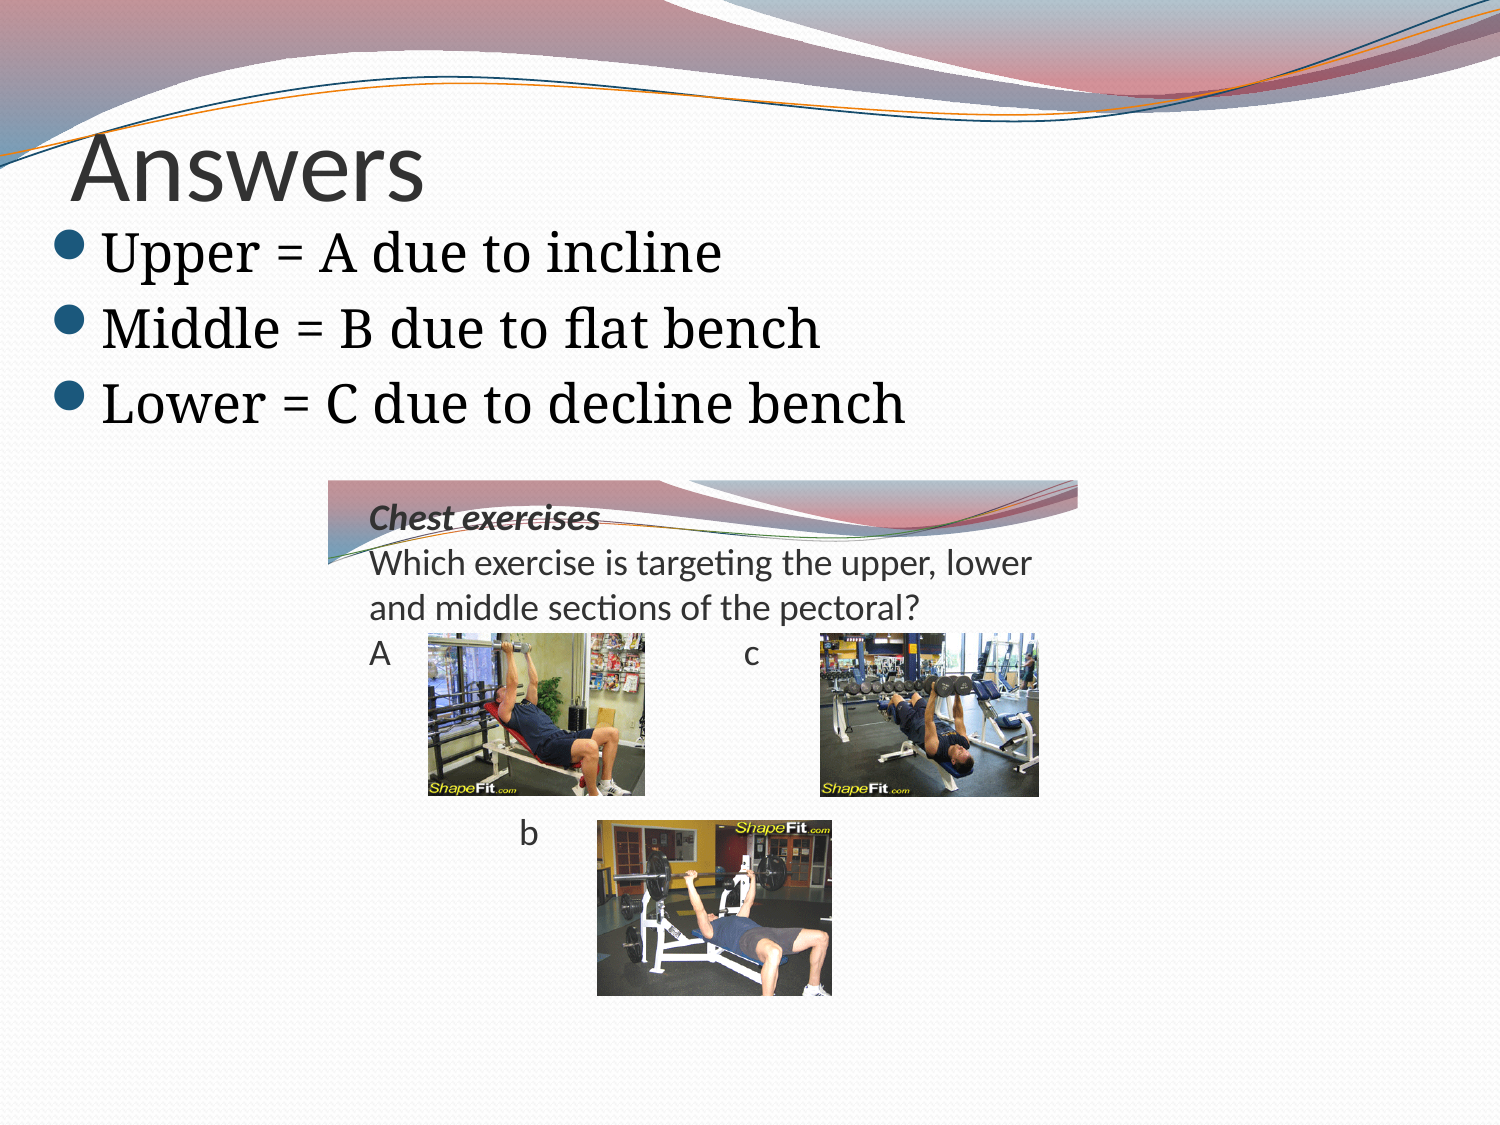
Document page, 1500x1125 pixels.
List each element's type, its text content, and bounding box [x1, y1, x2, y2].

picture [327, 480, 1078, 1043]
list Upper = A due to incline Middle = B due to flat bench Lower = C due to decline bench [35, 210, 1386, 931]
title Answers [70, 35, 1421, 223]
